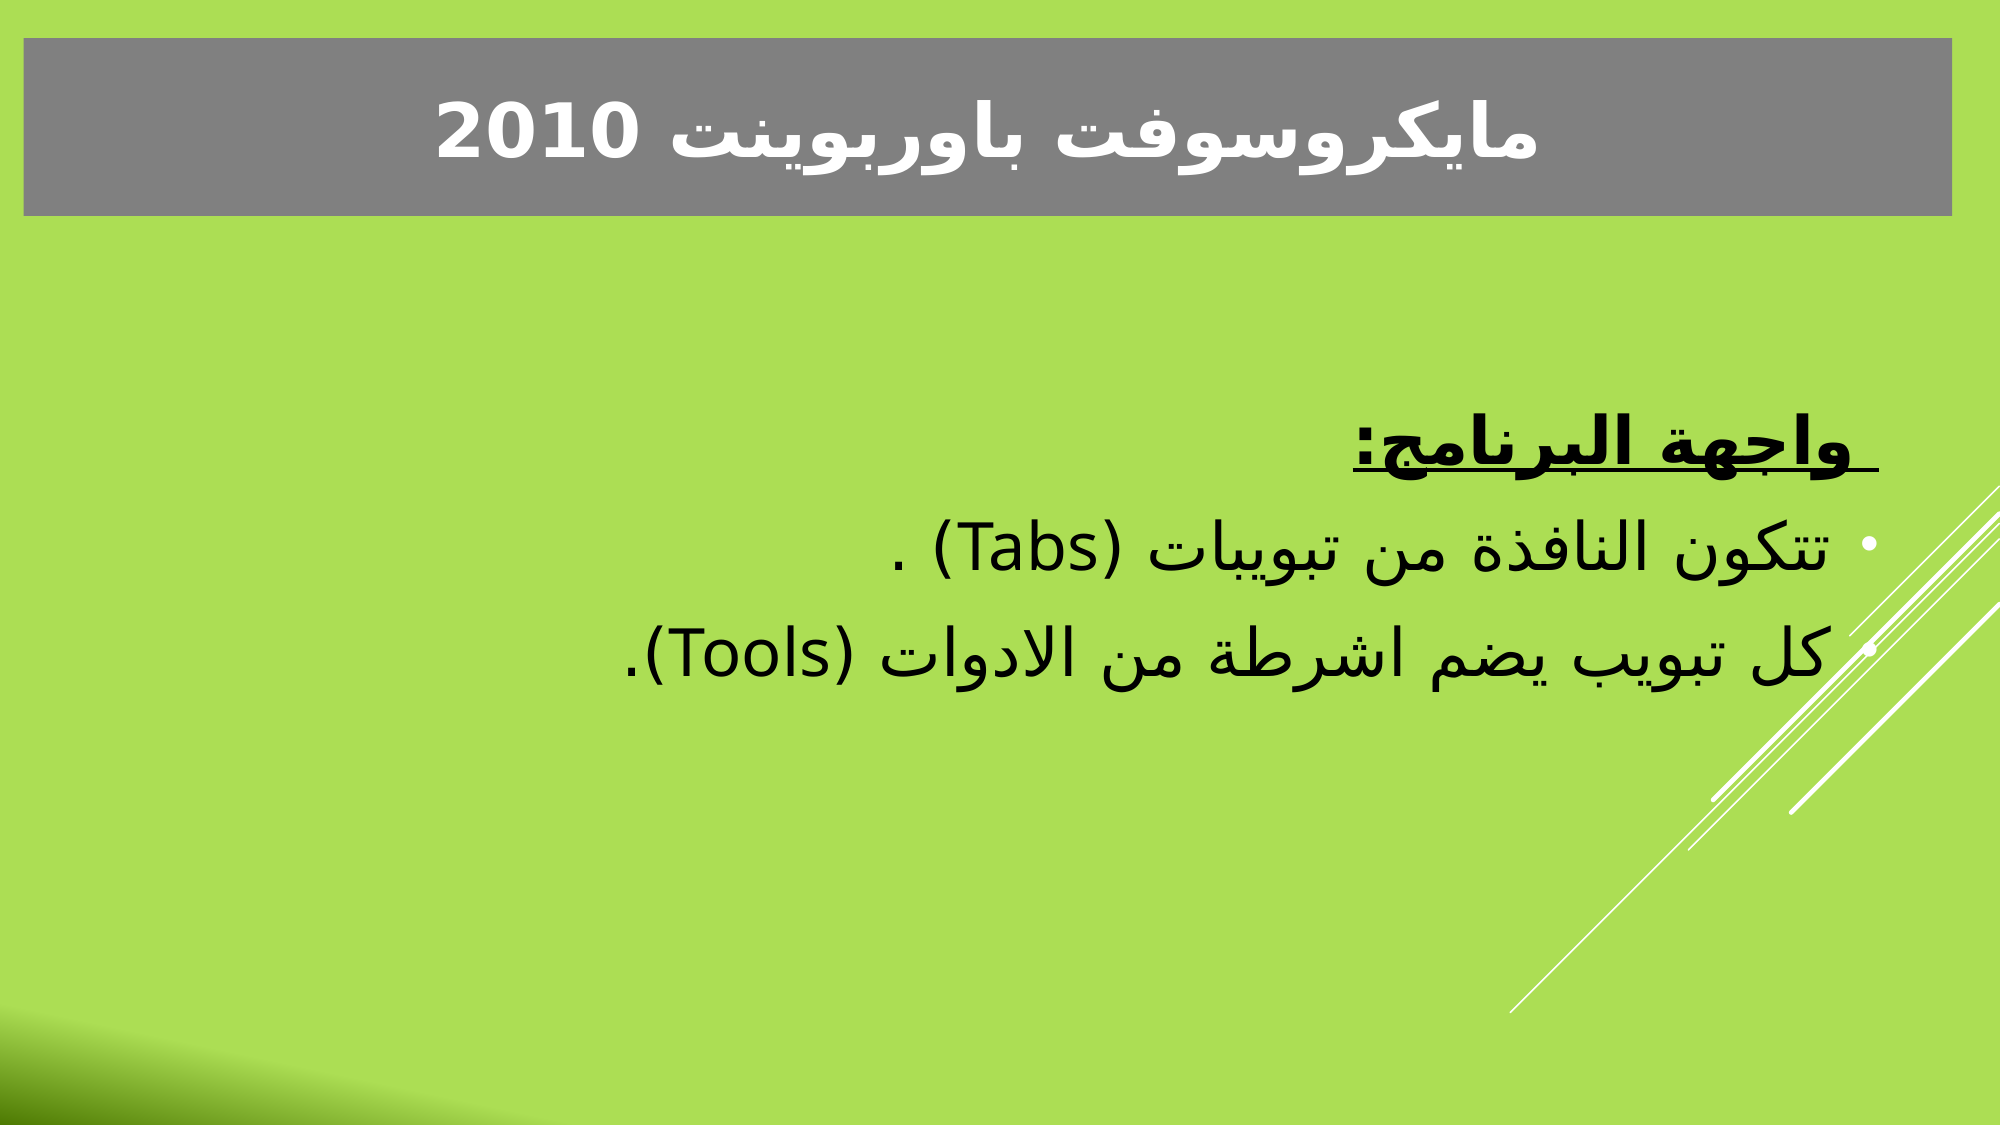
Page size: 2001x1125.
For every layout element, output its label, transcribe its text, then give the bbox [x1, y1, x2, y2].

text_box مايكروسوفت باوربوينت 2010 [23, 38, 1953, 216]
list واجهة البرنامج: تتكون النافذة من تبويبات (Tabs) . كل تبويب يضم اشرطة من الادوات (Tools). [141, 161, 1894, 926]
